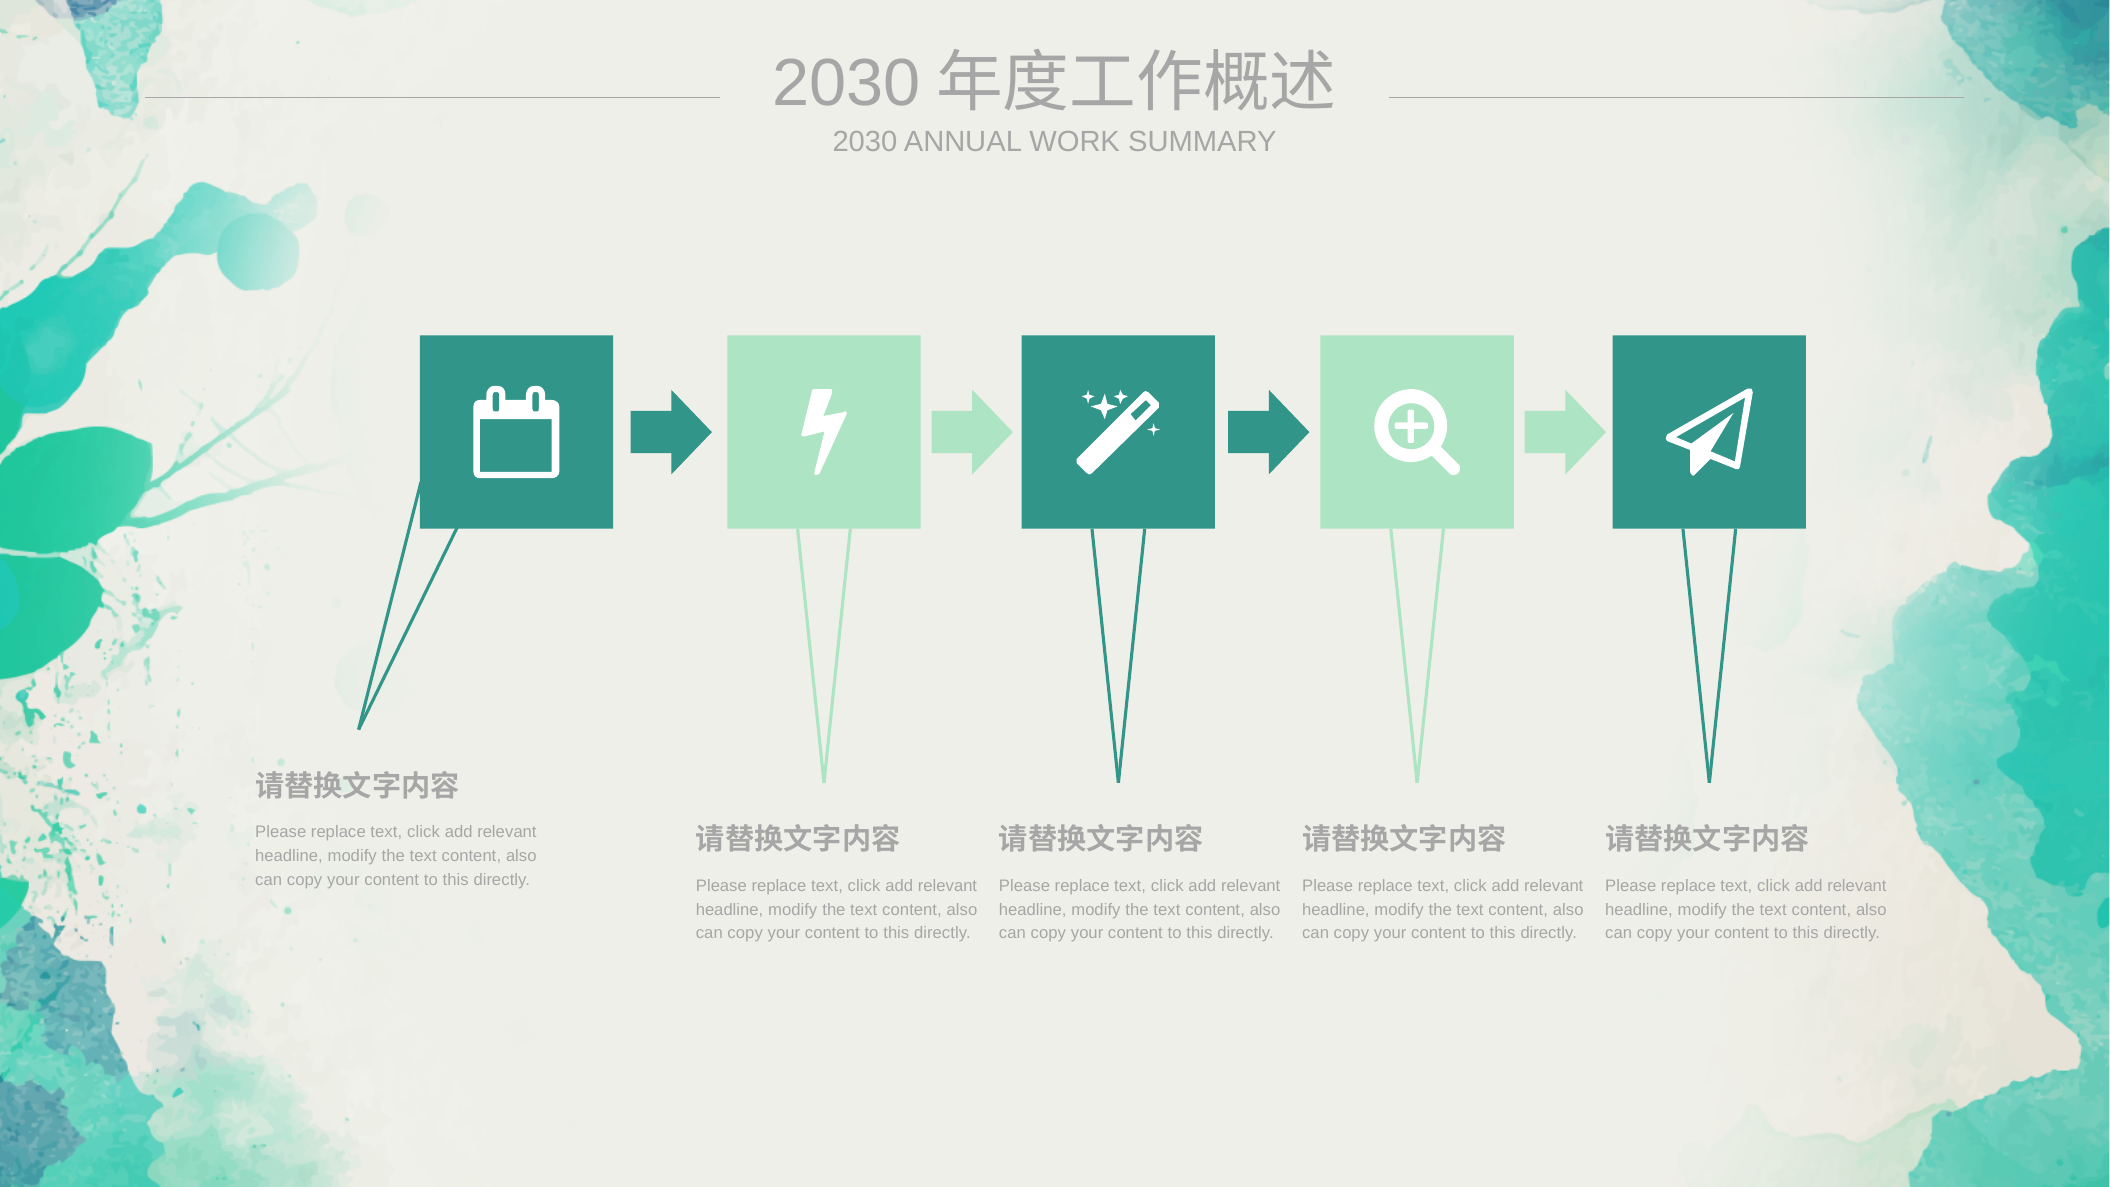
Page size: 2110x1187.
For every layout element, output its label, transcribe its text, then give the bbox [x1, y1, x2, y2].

text_box Please replace text, click add relevant headline, modify the text content, also can copy your content to this directly. [1605, 870, 1894, 943]
text_box 请替换文字内容 [255, 753, 474, 809]
text_box 2030年度工作概述 [730, 38, 1379, 96]
text_box Please replace text, click add relevant headline, modify the text content, also can copy your content to this directly. [255, 817, 544, 890]
text_box Please replace text, click add relevant headline, modify the text content, also can copy your content to this directly. [695, 870, 984, 943]
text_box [1092, 529, 1145, 783]
text_box Please replace text, click add relevant headline, modify the text content, also can copy your content to this directly. [1302, 870, 1590, 943]
text_box 2030年度工作概述 [730, 98, 1379, 119]
text_box [930, 387, 1015, 478]
text_box Please replace text, click add relevant headline, modify the text content, also can copy your content to this directly. [998, 870, 1287, 943]
text_box [1227, 387, 1311, 478]
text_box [1021, 335, 1215, 529]
text_box 请替换文字内容 [1302, 806, 1521, 862]
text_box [375, 483, 429, 738]
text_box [797, 529, 851, 783]
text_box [419, 335, 614, 529]
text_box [1682, 529, 1736, 783]
text_box 请替换文字内容 [998, 806, 1218, 862]
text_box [1320, 335, 1514, 529]
text_box 请替换文字内容 [1605, 806, 1824, 862]
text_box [727, 335, 921, 529]
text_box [1390, 529, 1444, 783]
picture [0, 0, 2110, 1187]
text_box [629, 387, 714, 478]
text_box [1612, 335, 1806, 529]
text_box [1523, 387, 1608, 478]
text_box 2030 ANNUAL WORK SUMMARY [824, 122, 1285, 158]
text_box 请替换文字内容 [695, 806, 915, 862]
